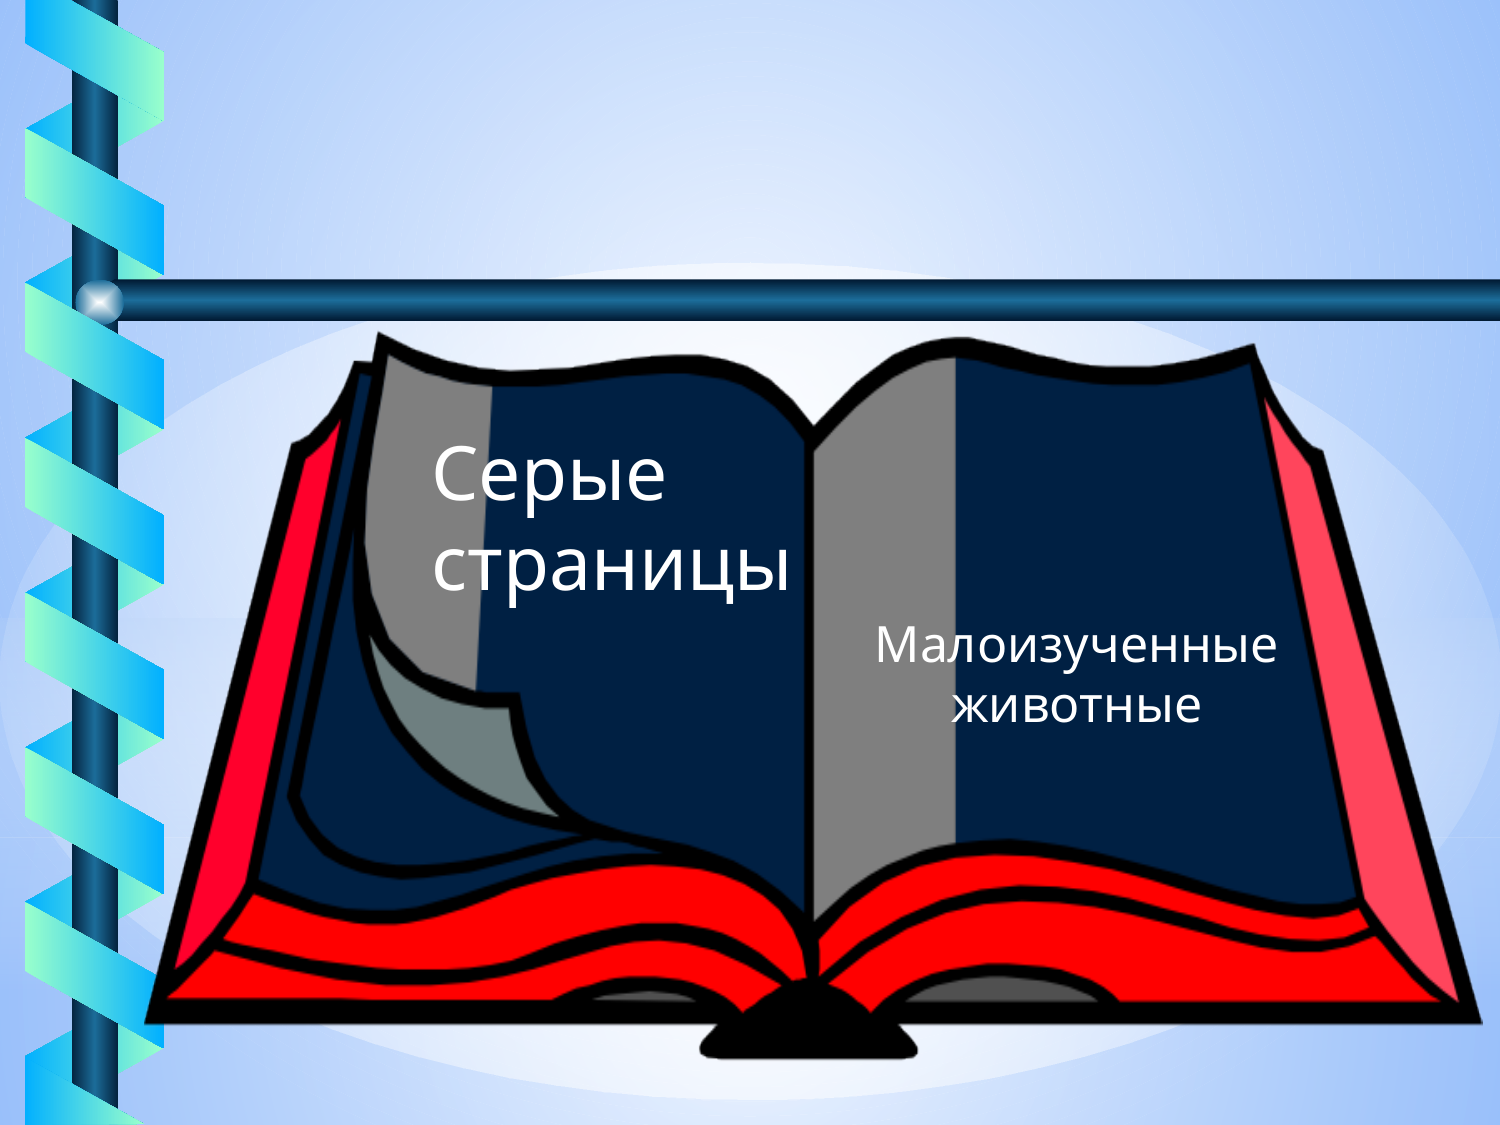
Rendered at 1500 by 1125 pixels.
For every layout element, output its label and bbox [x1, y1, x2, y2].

picture [144, 265, 1483, 1066]
text_box [1488, 279, 1500, 322]
text_box [24, 0, 165, 1125]
